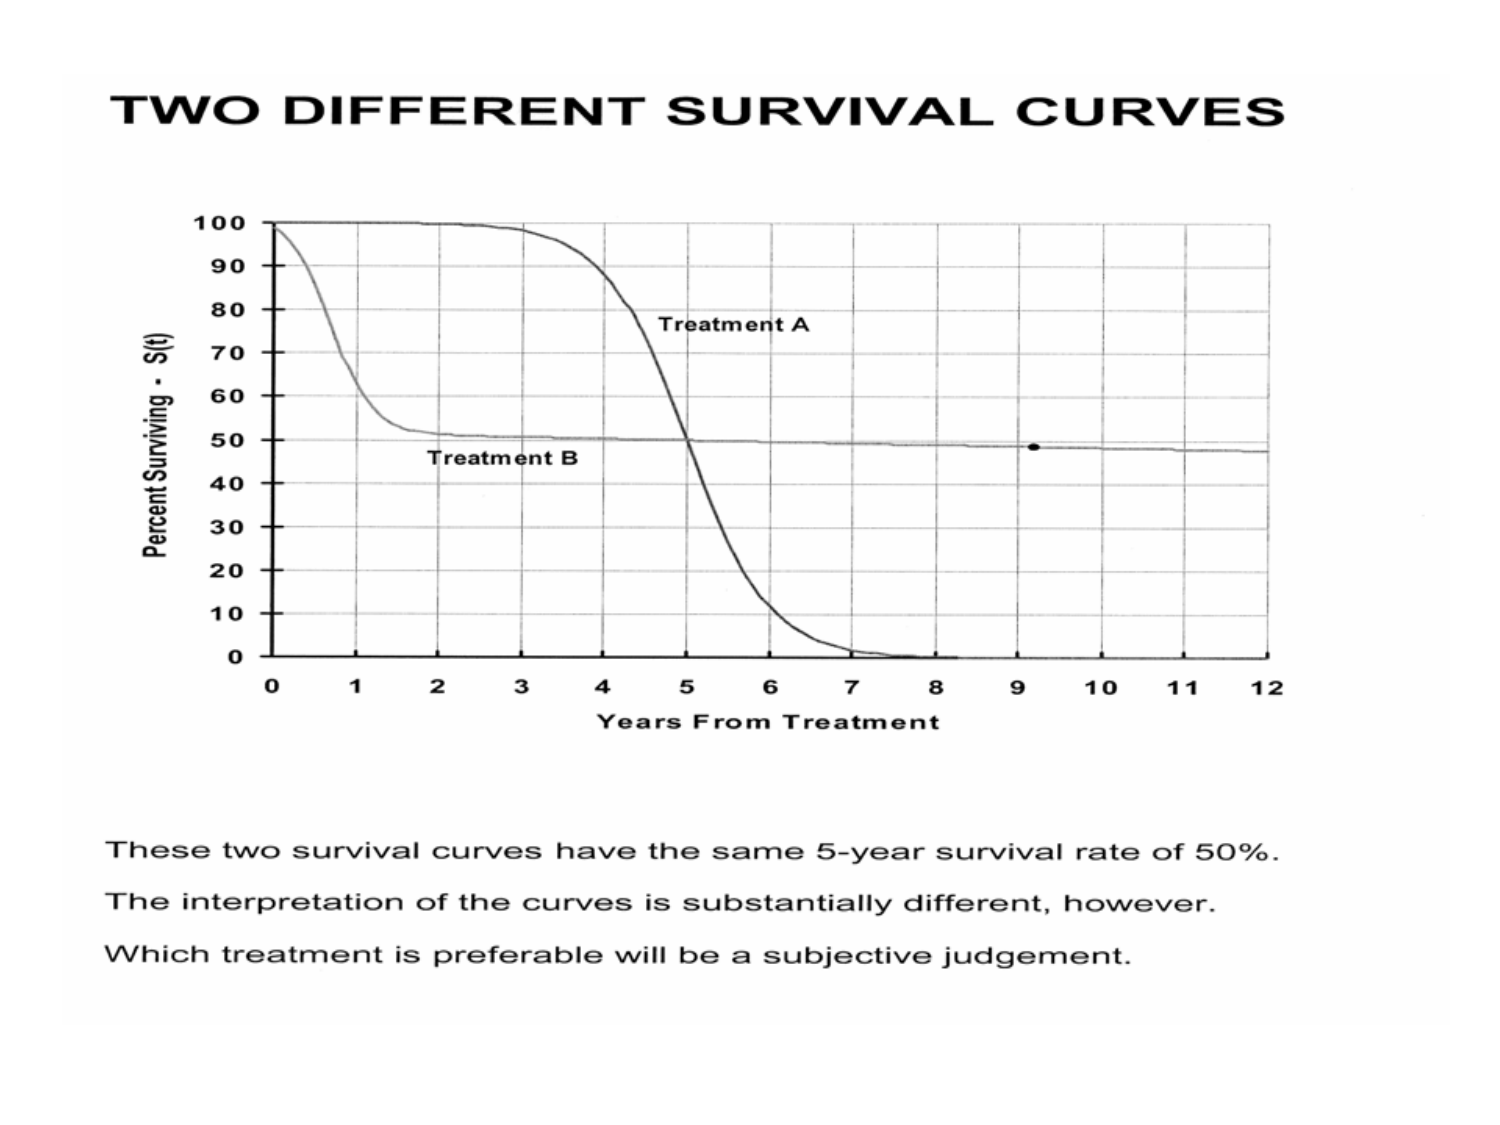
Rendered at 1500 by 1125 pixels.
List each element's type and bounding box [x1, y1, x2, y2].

picture [62, 74, 1451, 1026]
